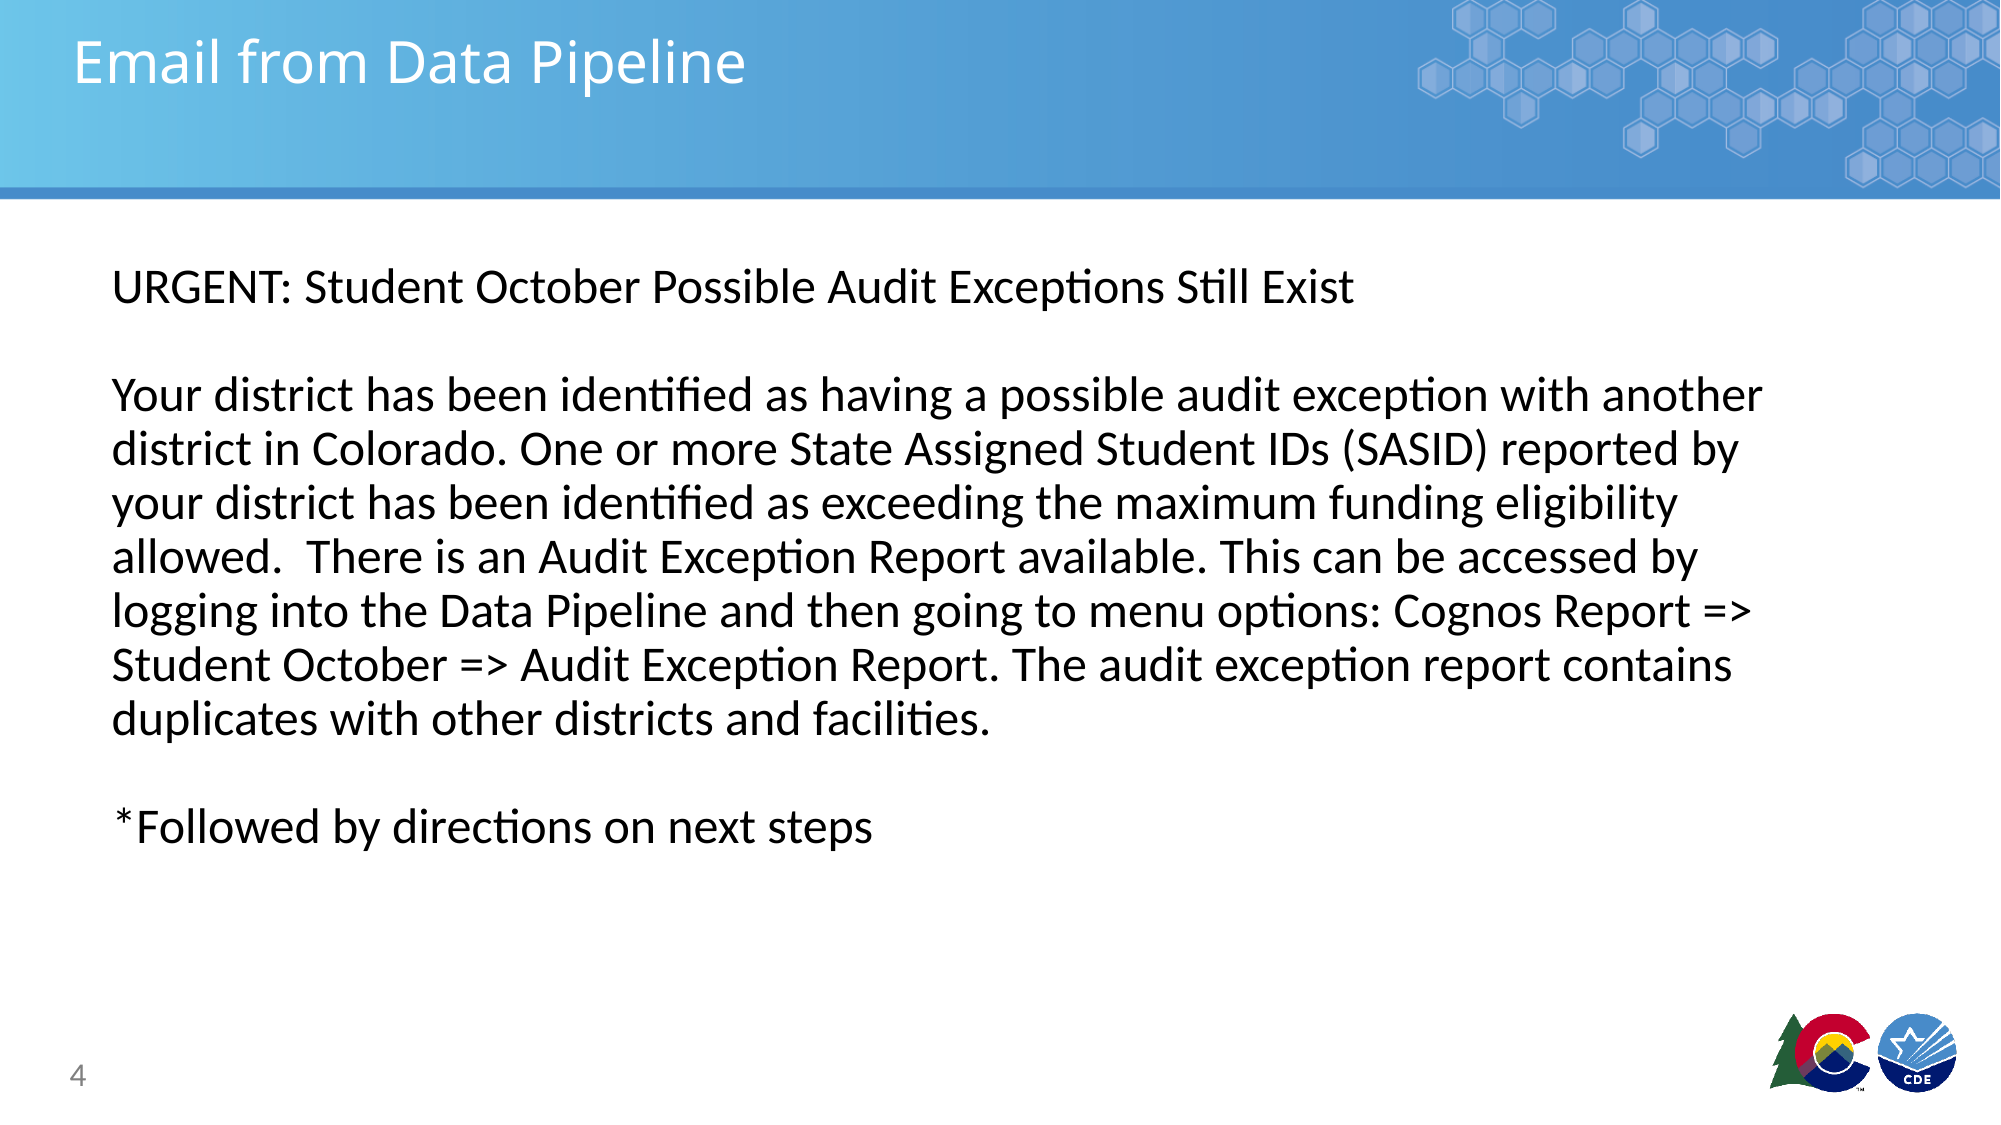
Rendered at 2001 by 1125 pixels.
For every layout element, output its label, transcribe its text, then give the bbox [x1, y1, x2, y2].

picture [0, 0, 2000, 200]
slide_number 4 [54, 1042, 505, 1103]
list URGENT: Student October Possible Audit Exceptions Still Exist Your district has been identified as having a possible audit exception with another district in Colorado. One or more State Assigned Student IDs (SASID) reported by your district has been identified as exceeding the maximum funding eligibility allowed. There is an Audit Exception Report available. This can be accessed by logging into the Data Pipeline and then going to menu options: Cognos Report => Student October => Audit Exception Report. The audit exception report contains duplicates with other districts and facilities. *Followed by directions on next steps [111, 260, 1825, 960]
title Email from Data Pipeline [72, 33, 1396, 182]
picture [1768, 1012, 1957, 1093]
